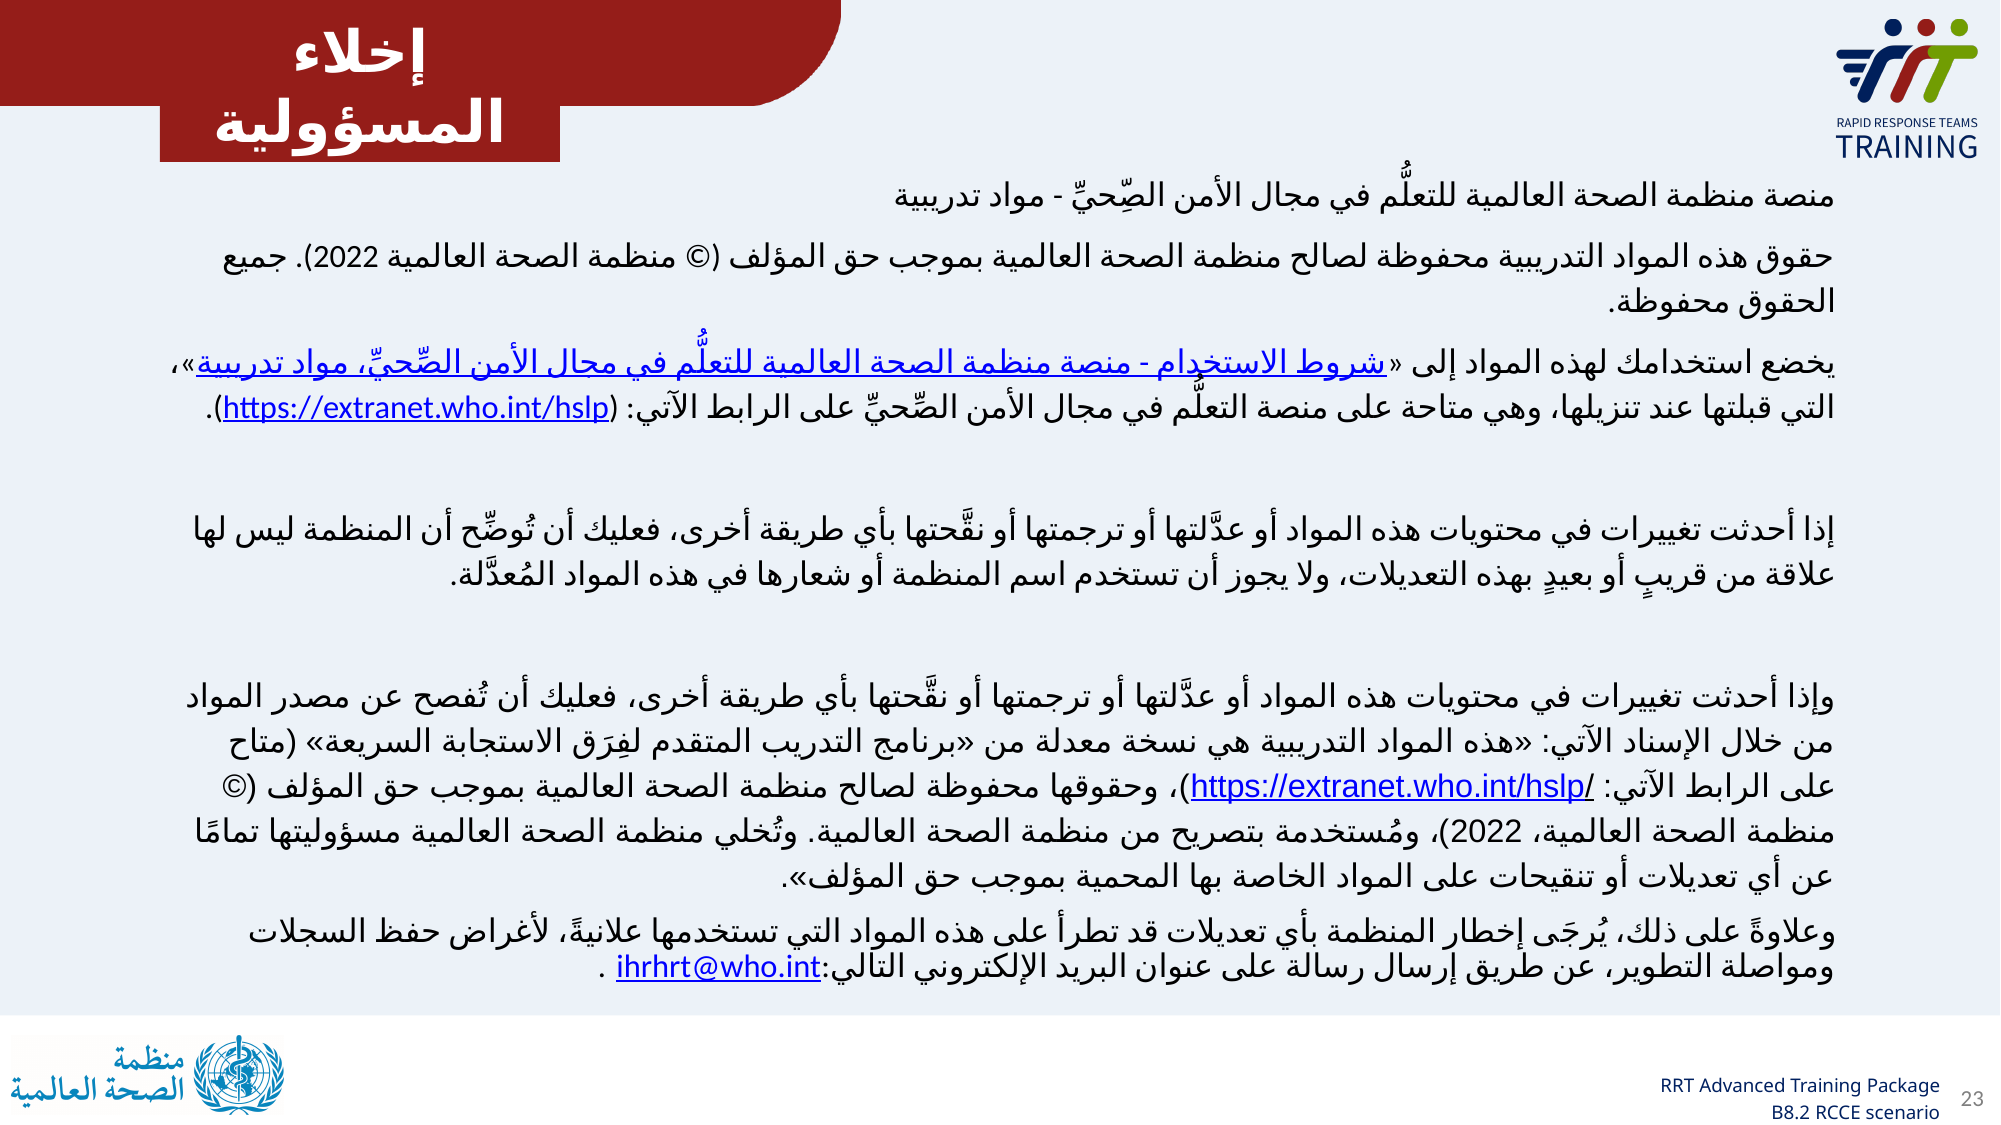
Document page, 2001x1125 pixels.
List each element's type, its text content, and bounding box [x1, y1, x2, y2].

list منصة منظمة الصحة العالمية للتعلُّم في مجال الأمن الصِّحيِّ - مواد تدريبية حقوق هذه المواد التدريبية محفوظة لصالح منظمة الصحة العالمية بموجب حق المؤلف (© منظمة الصحة العالمية 2022). جميع الحقوق محفوظة. يخضع استخدامك لهذه المواد إلى «شروط الاستخدام - منصة منظمة الصحة العالمية للتعلُّم في مجال الأمن الصِّحيِّ، مواد تدريبية»، التي قبلتها عند تنزيلها، وهي متاحة على منصة التعلُّم في مجال الأمن الصِّحيِّ على الرابط الآتي: (https://extranet.who.int/hslp). إذا أحدثت تغييرات في محتويات هذه المواد أو عدَّلتها أو ترجمتها أو نقَّحتها بأي طريقة أخرى، فعليك أن تُوضِّح أن المنظمة ليس لها علاقة من قريبٍ أو بعيدٍ بهذه التعديلات، ولا يجوز أن تستخدم اسم المنظمة أو شعارها في هذه المواد المُعدَّلة. وإذا أحدثت تغييرات في محتويات هذه المواد أو عدَّلتها أو ترجمتها أو نقَّحتها بأي طريقة أخرى، فعليك أن تُفصح عن مصدر المواد من خلال الإسناد الآتي: «هذه المواد التدريبية هي نسخة معدلة من «برنامج التدريب المتقدم لفِرَق الاستجابة السريعة» (متاح على الرابط الآتي: https://extranet.who.int/hslp/)، وحقوقها محفوظة لصالح منظمة الصحة العالمية بموجب حق المؤلف (© منظمة الصحة العالمية، 2022)، ومُستخدمة بتصريح من منظمة الصحة العالمية. وتُخلي منظمة الصحة العالمية مسؤوليتها تمامًا عن أي تعديلات أو تنقيحات على المواد الخاصة بها المحمية بموجب حق المؤلف». وعلاوةً على ذلك، يُرجَى إخطار المنظمة بأي تعديلات قد تطرأ على هذه المواد التي تستخدمها علانيةً، لأغراض حفظ السجلات ومواصلة التطوير، عن طريق إرسال رسالة على عنوان البريد الإلكتروني التالي:ihrhrt@who.int . [162, 167, 1838, 1023]
text_box إخلاء المسؤولية [159, 7, 560, 162]
picture [11, 1035, 284, 1115]
picture [1835, 19, 1978, 167]
picture [241, 1050, 247, 1059]
picture [0, 0, 841, 106]
